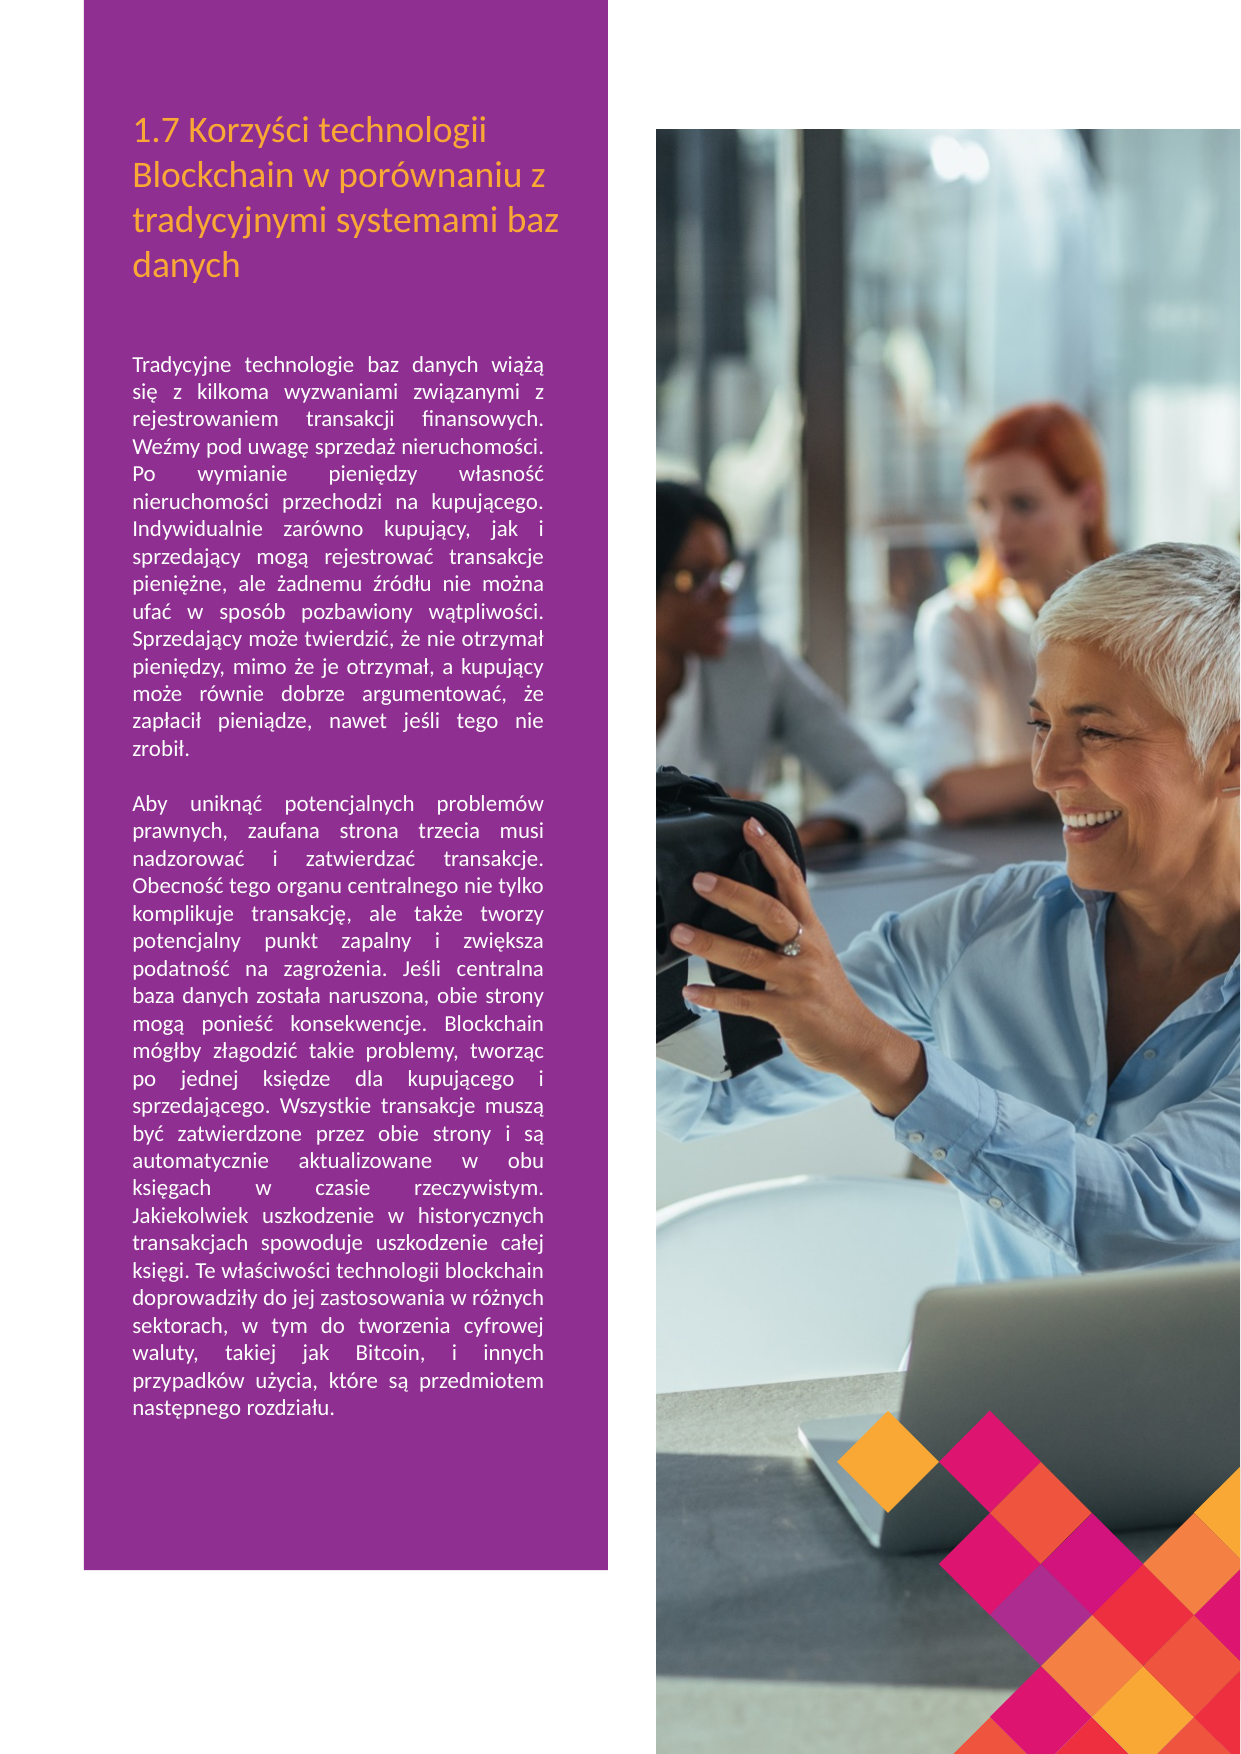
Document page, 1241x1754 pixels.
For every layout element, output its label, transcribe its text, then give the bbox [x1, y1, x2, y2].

picture [656, 126, 1241, 1754]
list 1.7 Korzyści technologii Blockchain w porównaniu z tradycyjnymi systemami baz danych [117, 97, 588, 242]
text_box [851, 1410, 1241, 1754]
list Tradycyjne technologie baz danych wiążą się z kilkoma wyzwaniami związanymi z rejestrowaniem transakcji finansowych. Weźmy pod uwagę sprzedaż nieruchomości. Po wymianie pieniędzy własność nieruchomości przechodzi na kupującego. Indywidualnie zarówno kupujący, jak i sprzedający mogą rejestrować transakcje pieniężne, ale żadnemu źródłu nie można ufać w sposób pozbawiony wątpliwości. Sprzedający może twierdzić, że nie otrzymał pieniędzy, mimo że je otrzymał, a kupujący może równie dobrze argumentować, że zapłacił pieniądze, nawet jeśli tego nie zrobił. Aby uniknąć potencjalnych problemów prawnych, zaufana strona trzecia musi nadzorować i zatwierdzać transakcje. Obecność tego organu centralnego nie tylko komplikuje transakcję, ale także tworzy potencjalny punkt zapalny i zwiększa podatność na zagrożenia. Jeśli centralna baza danych została naruszona, obie strony mogą ponieść konsekwencje. Blockchain mógłby złagodzić takie problemy, tworząc po jednej księdze dla kupującego i sprzedającego. Wszystkie transakcje muszą być zatwierdzone przez obie strony i są automatycznie aktualizowane w obu księgach w czasie rzeczywistym. Jakiekolwiek uszkodzenie w historycznych transakcjach spowoduje uszkodzenie całej księgi. Te właściwości technologii blockchain doprowadziły do jej zastosowania w różnych sektorach, w tym do tworzenia cyfrowej waluty, takiej jak Bitcoin, i innych przypadków użycia, które są przedmiotem następnego rozdziału. [117, 341, 560, 1503]
